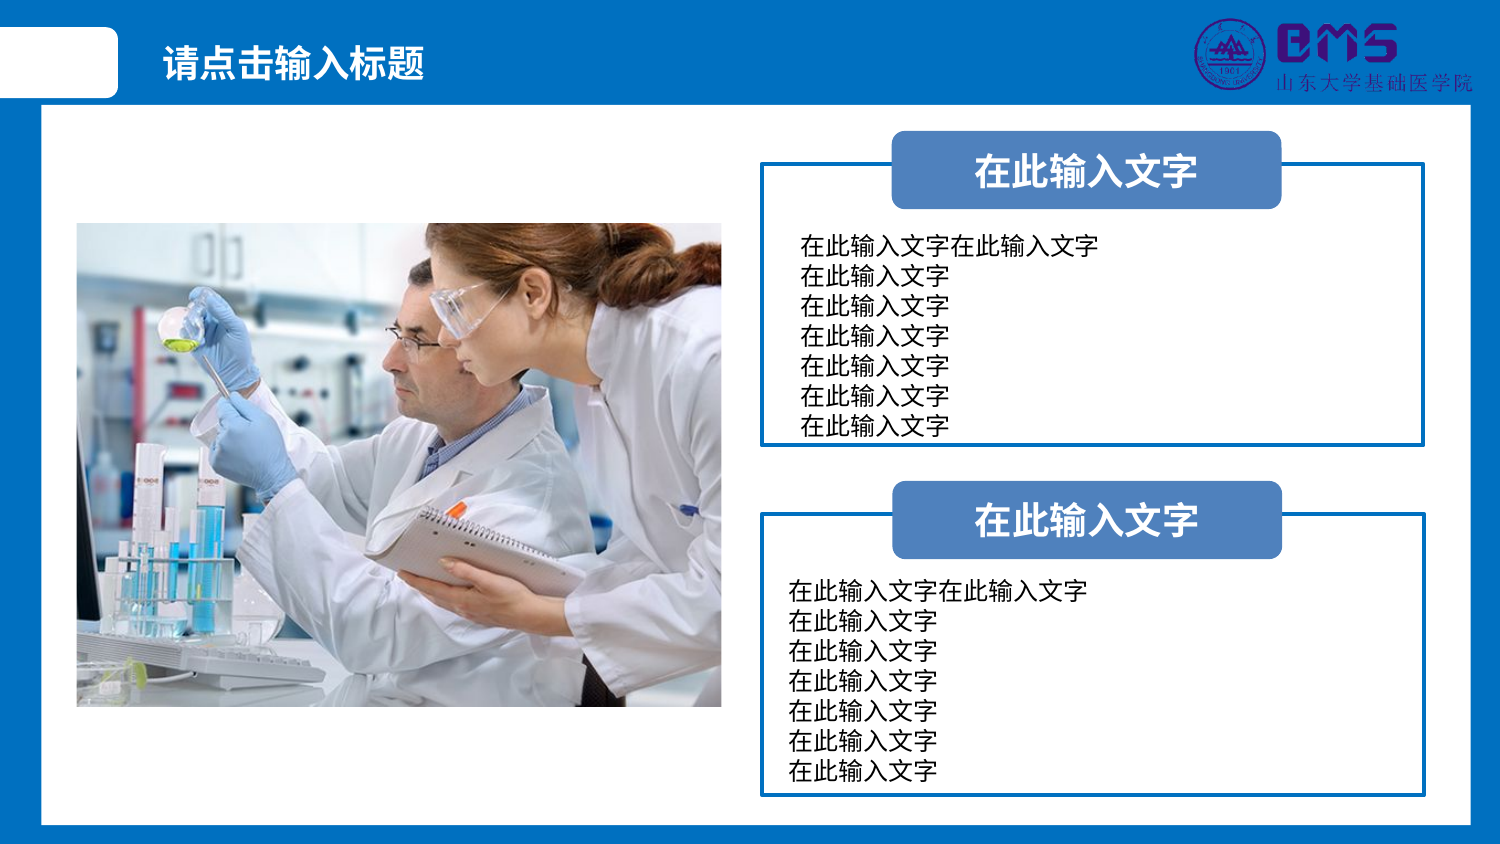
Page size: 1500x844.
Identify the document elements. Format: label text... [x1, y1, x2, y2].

text_box [0, 25, 121, 101]
text_box 请点击输入标题 [147, 32, 526, 93]
picture [1166, 0, 1500, 132]
text_box [39, 103, 1473, 827]
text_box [762, 480, 1425, 796]
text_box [761, 130, 1424, 446]
picture [76, 223, 722, 707]
